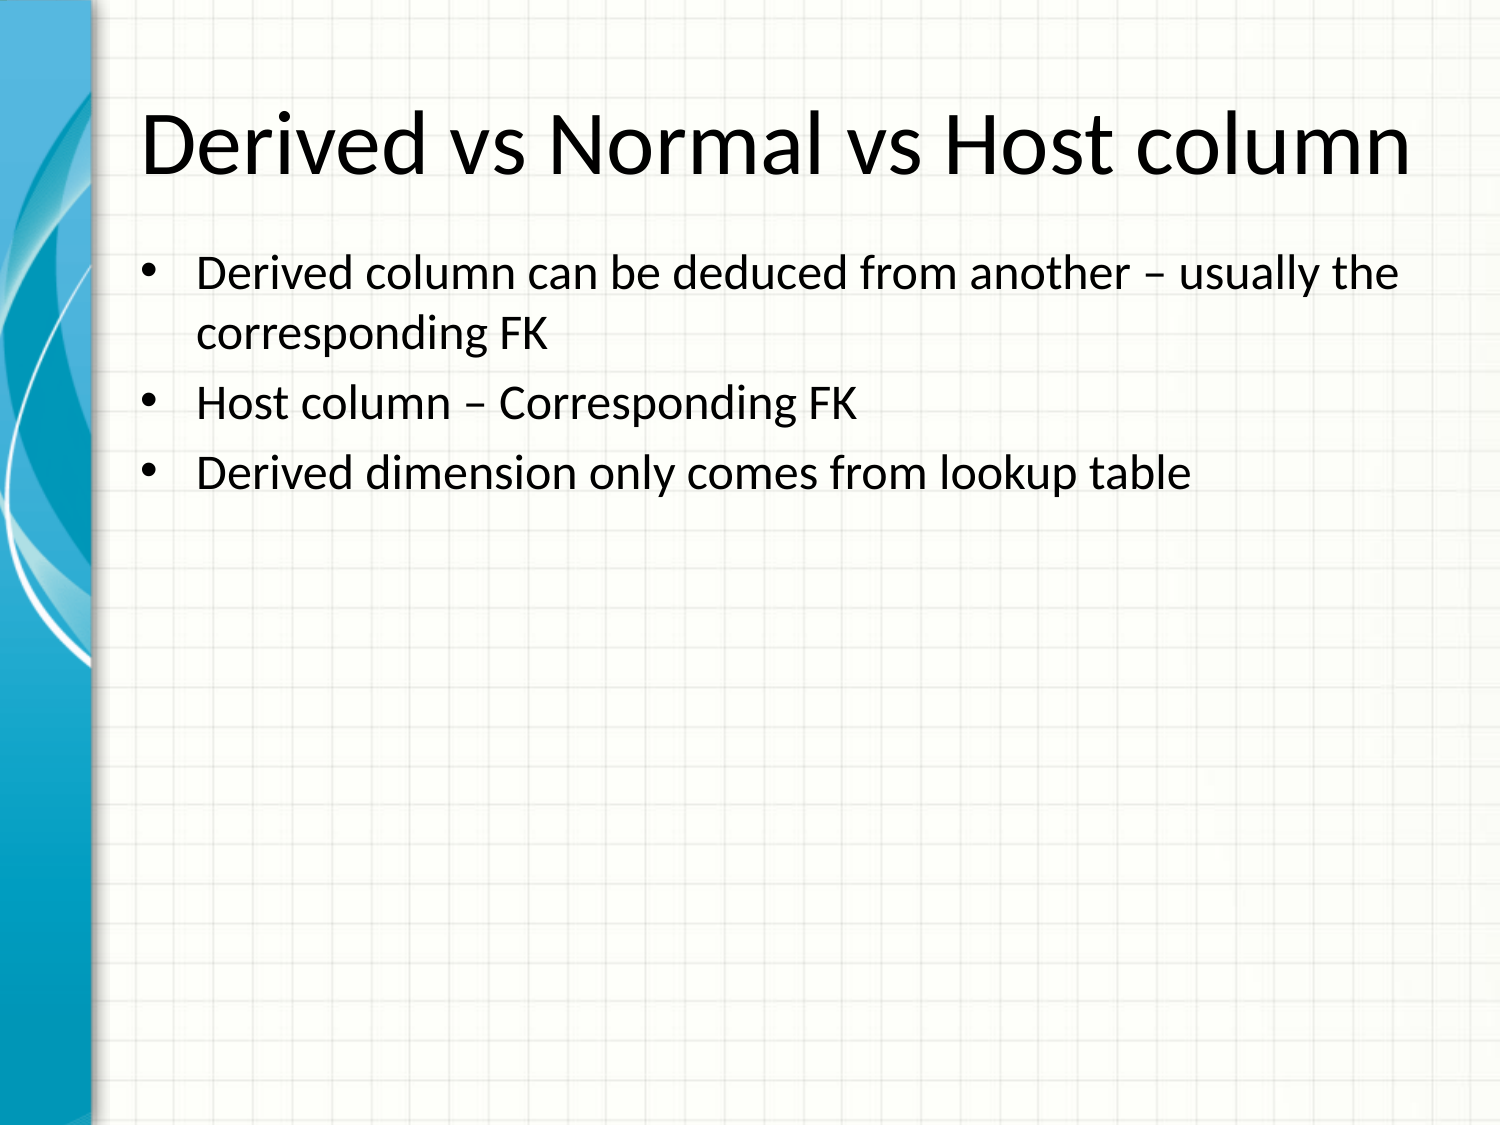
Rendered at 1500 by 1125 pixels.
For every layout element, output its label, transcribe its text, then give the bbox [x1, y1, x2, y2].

picture [0, 0, 1500, 1125]
title Derived vs Normal vs Host column [125, 44, 1450, 231]
list Derived column can be deduced from another – usually the corresponding FK Host column – Corresponding FK Derived dimension only comes from lookup table [125, 231, 1450, 1013]
